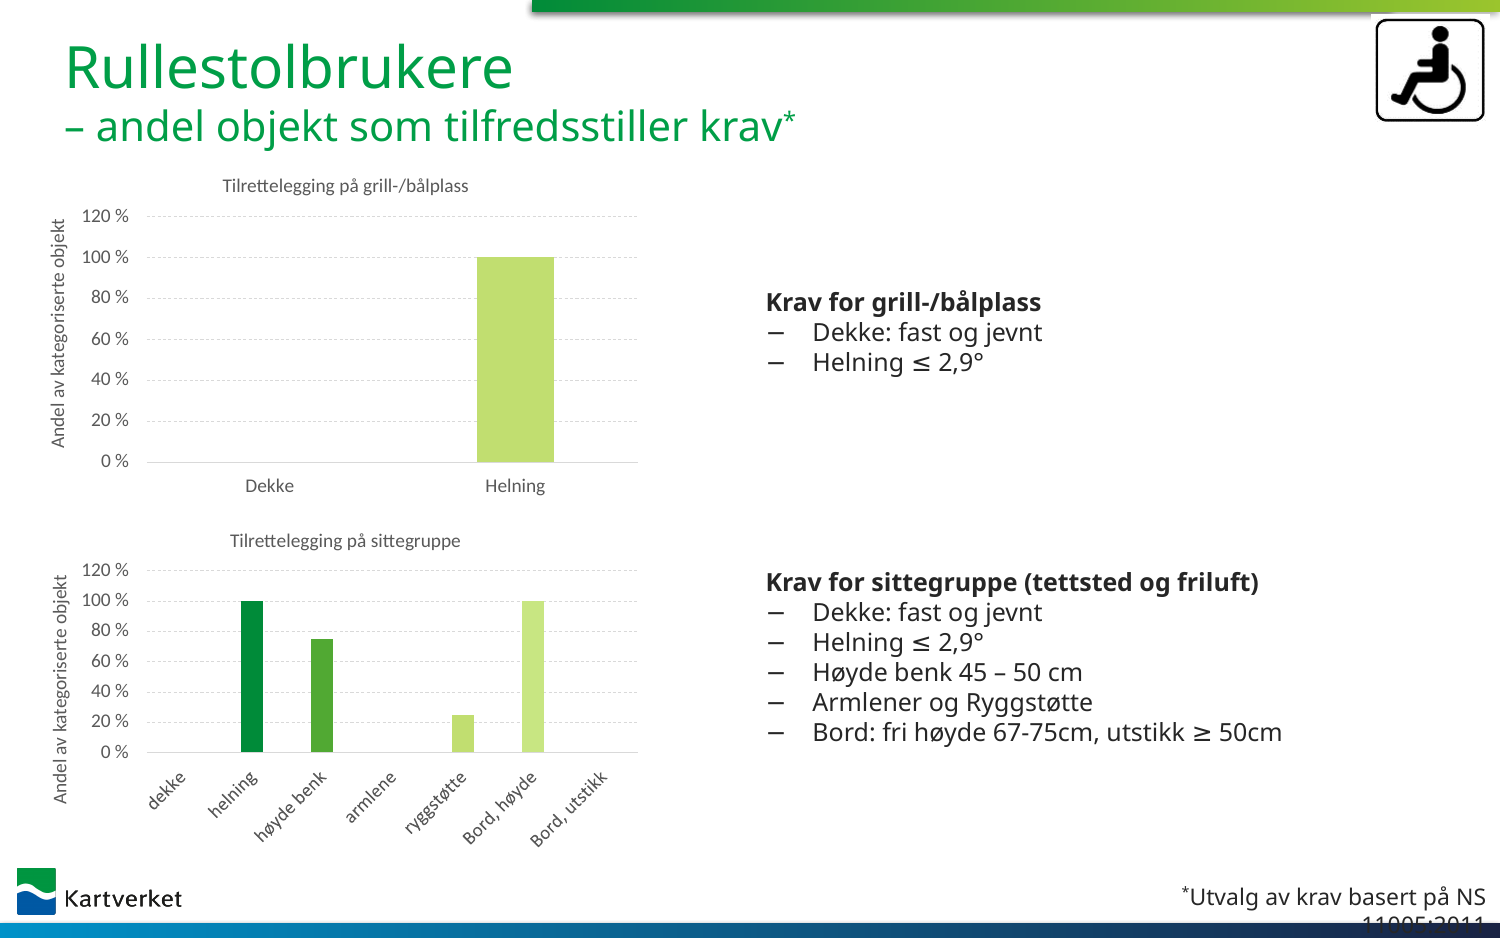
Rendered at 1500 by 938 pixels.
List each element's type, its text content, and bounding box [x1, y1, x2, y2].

picture [41, 520, 650, 859]
text_box Rullestolbrukere – andel objekt som tilfredsstiller krav* [49, 14, 1431, 158]
text_box Krav for grill-/bålplass Dekke: fast og jevnt Helning ≤ 2,9° [750, 279, 1452, 384]
picture [1371, 13, 1491, 127]
text_box *Utvalg av krav basert på NS 11005:2011 [1068, 873, 1500, 938]
picture [41, 166, 650, 505]
text_box Krav for sittegruppe (tettsted og friluft) Dekke: fast og jevnt Helning ≤ 2,9° Høyde benk 45 – 50 cm Armlener og Ryggstøtte Bord: fri høyde 67-75cm, utstikk ≥ 50cm [750, 559, 1500, 754]
